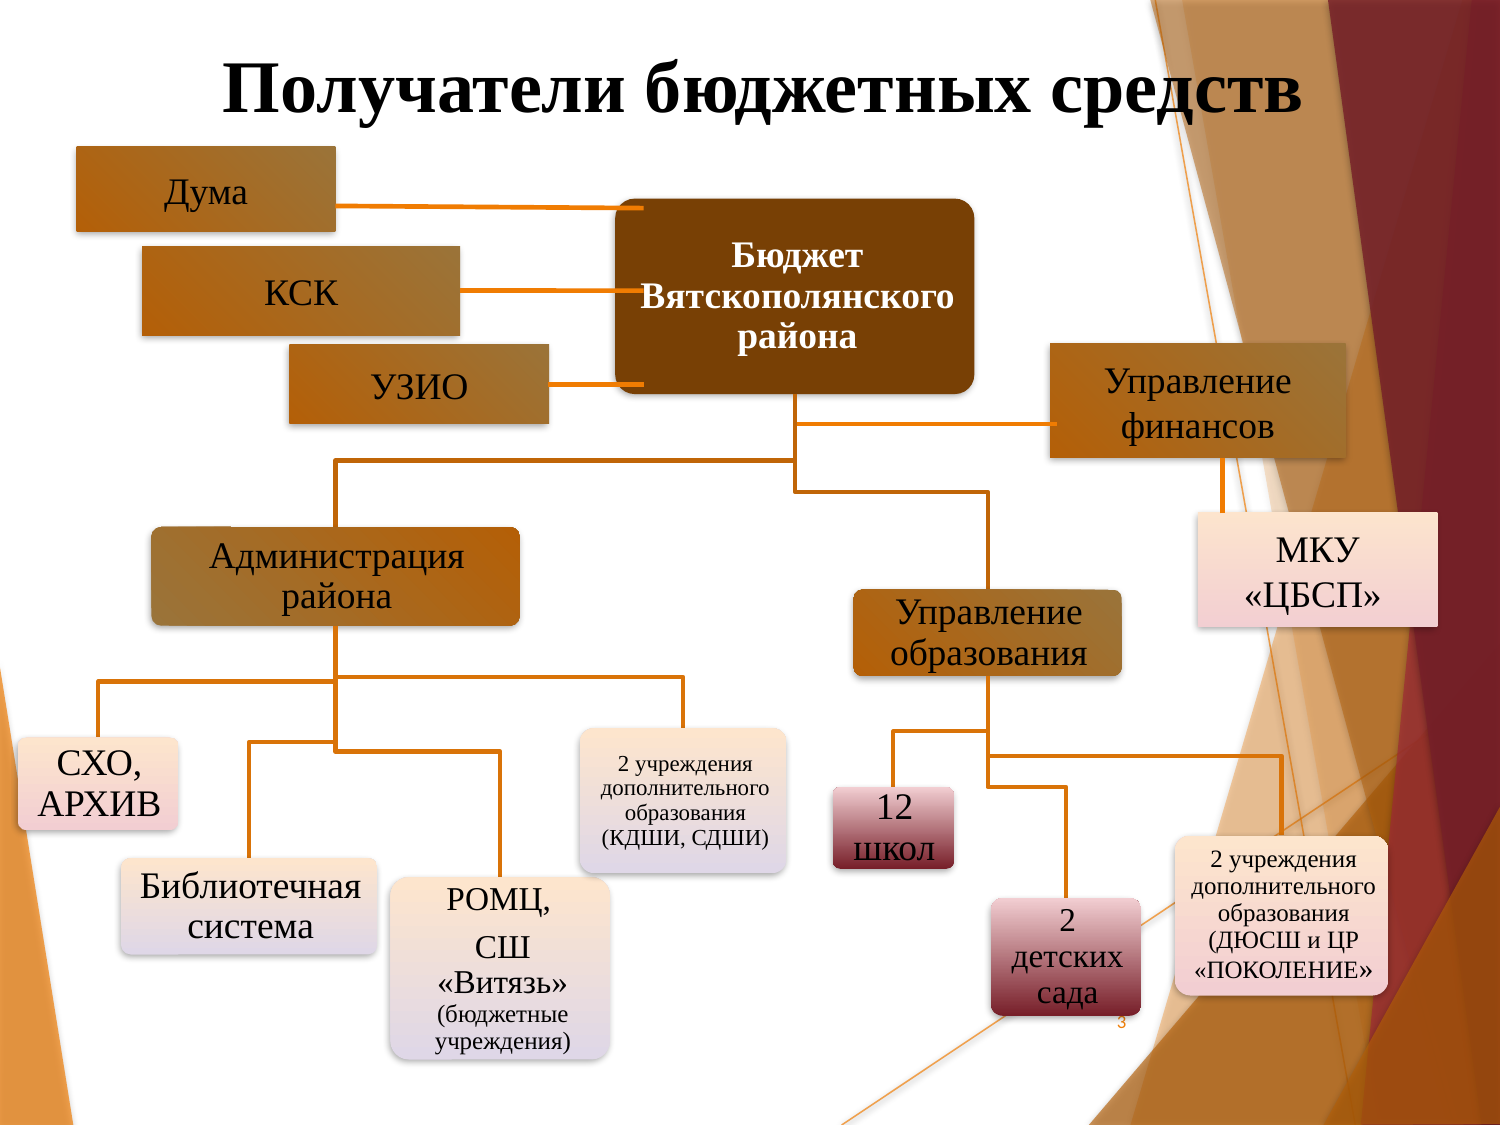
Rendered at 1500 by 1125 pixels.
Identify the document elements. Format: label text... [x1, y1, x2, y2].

text_box Дума [76, 146, 336, 194]
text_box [335, 205, 644, 209]
title Получатели бюджетных средств [88, 30, 1439, 135]
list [17, 195, 1471, 1107]
